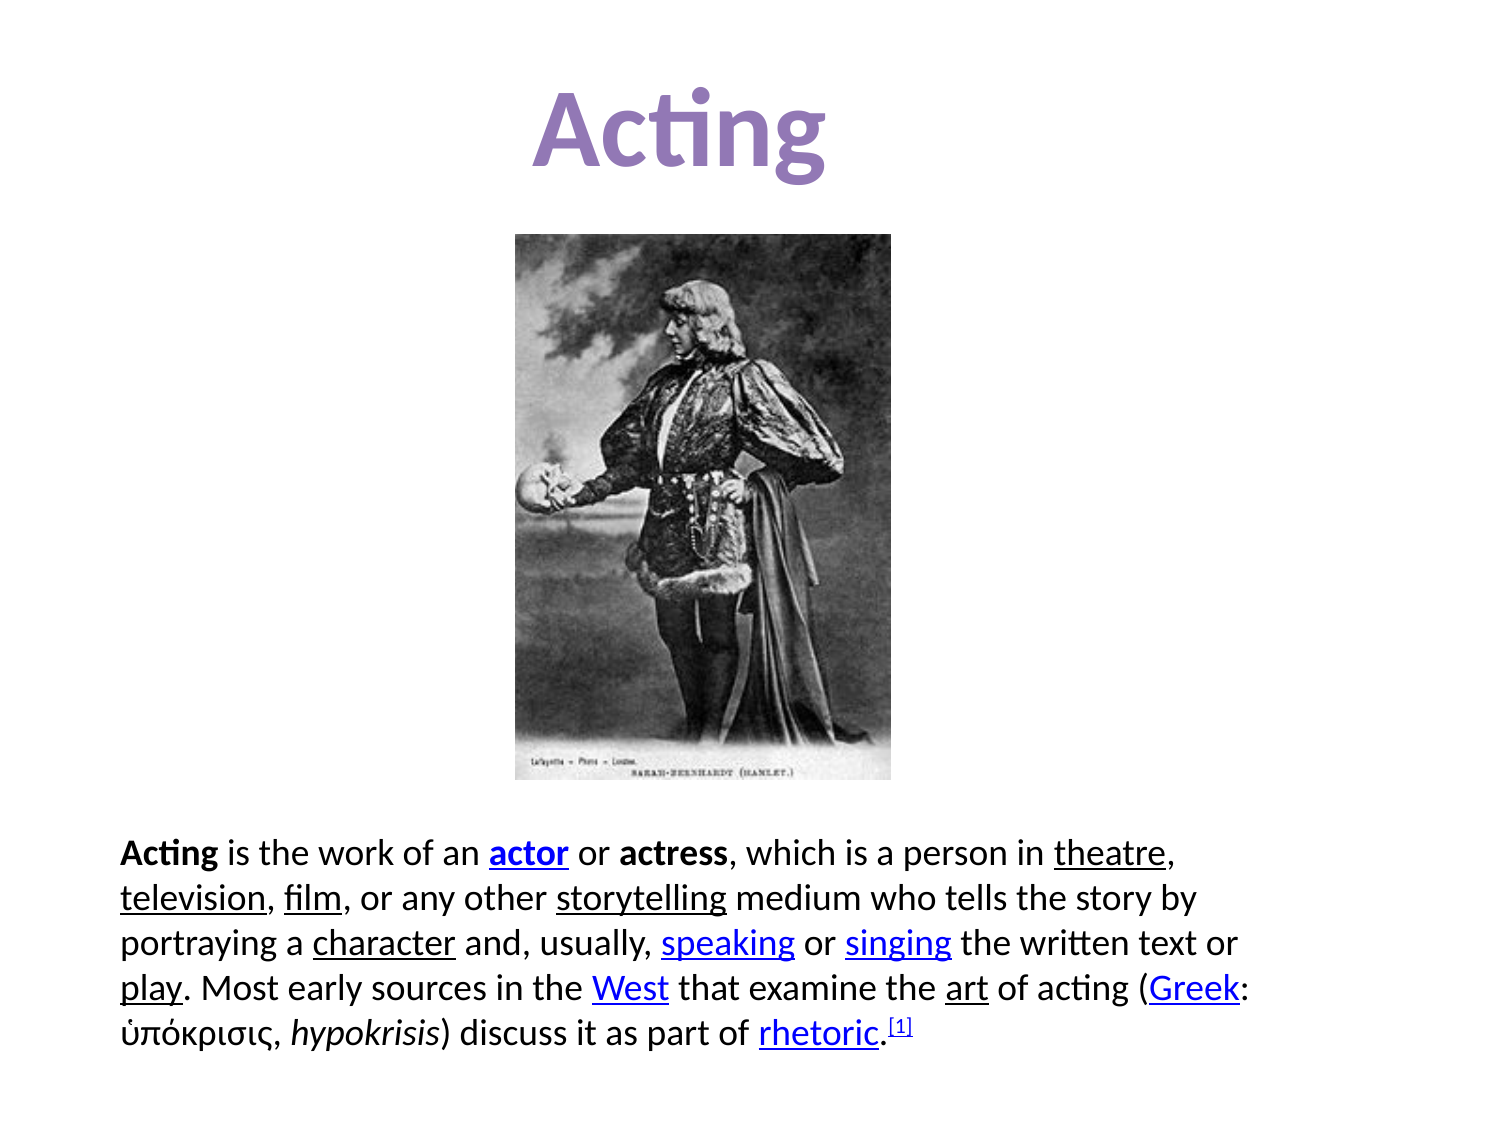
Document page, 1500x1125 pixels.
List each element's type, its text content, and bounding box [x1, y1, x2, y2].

text_box Acting is the work of an actor or actress, which is a person in theatre, television, film, or any other storytelling medium who tells the story by portraying a character and, usually, speaking or singing the written text or play. Most early sources in the West that examine the art of acting (Greek: ὑπόκρισις, hypokrisis) discuss it as part of rhetoric.[1] [105, 820, 1325, 1060]
text_box Acting [517, 46, 869, 197]
picture [515, 234, 891, 781]
